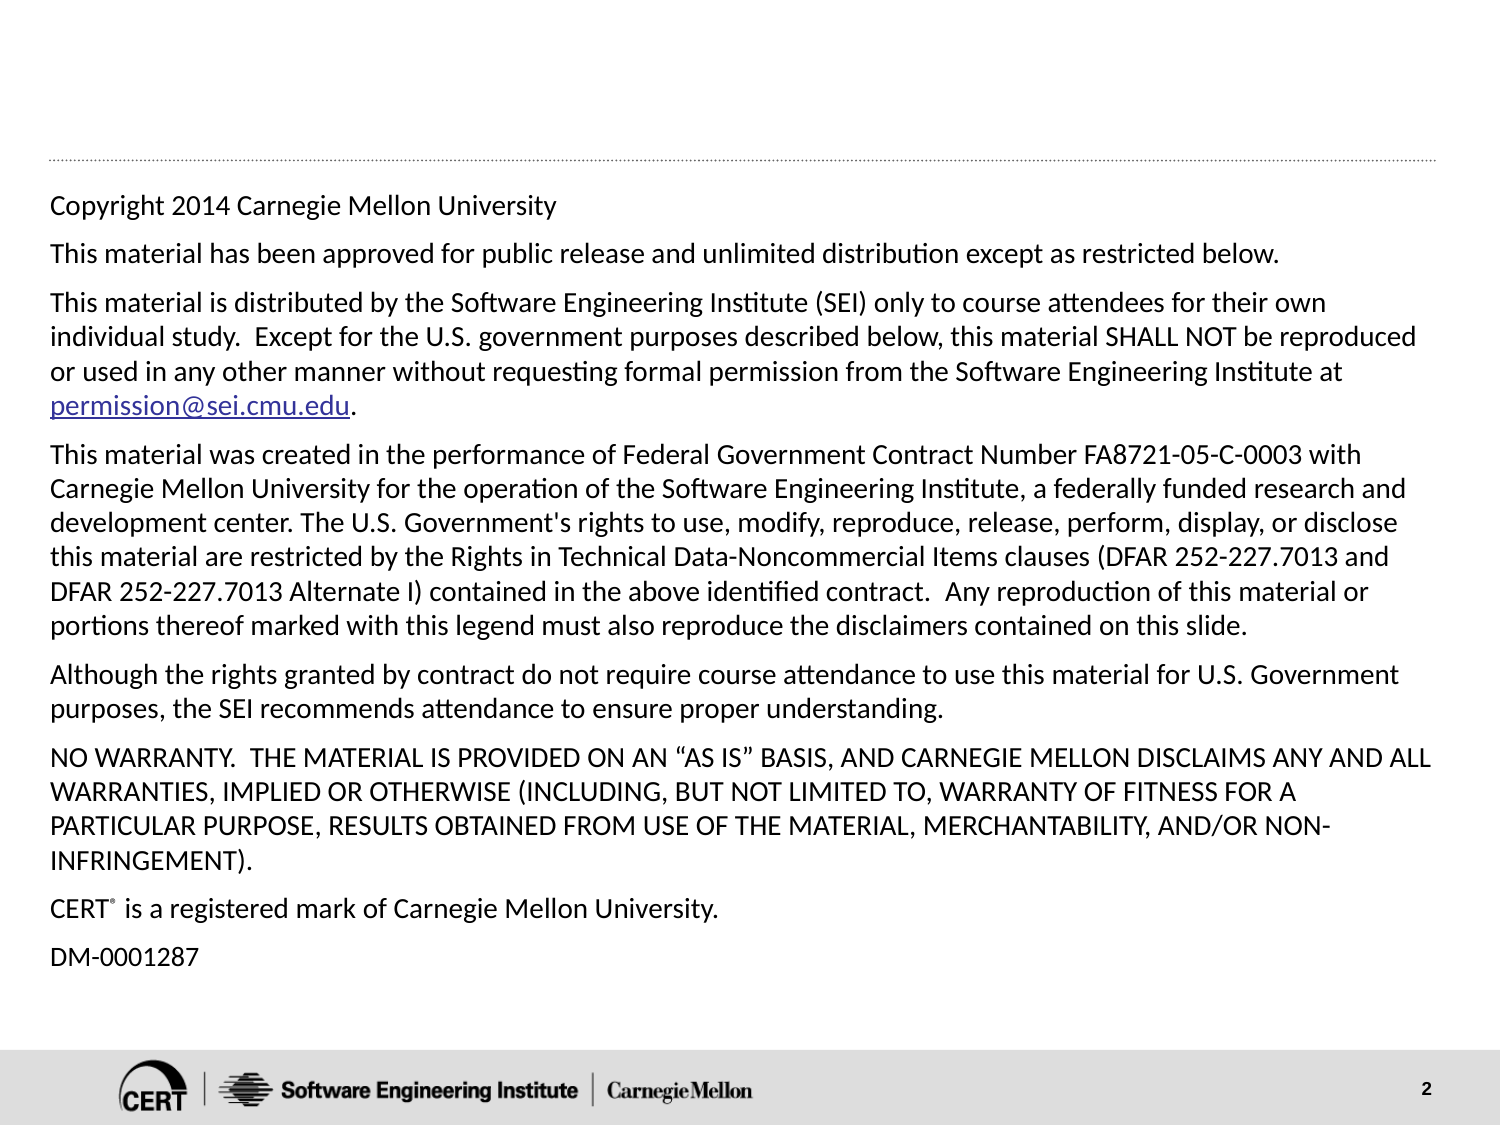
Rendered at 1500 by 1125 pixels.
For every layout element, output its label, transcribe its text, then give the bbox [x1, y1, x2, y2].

picture [102, 1056, 765, 1117]
list Copyright 2014 Carnegie Mellon University This material has been approved for public release and unlimited distribution except as restricted below. This material is distributed by the Software Engineering Institute (SEI) only to course attendees for their own individual study. Except for the U.S. government purposes described below, this material SHALL NOT be reproduced or used in any other manner without requesting formal permission from the Software Engineering Institute at permission@sei.cmu.edu. This material was created in the performance of Federal Government Contract Number FA8721-05-C-0003 with Carnegie Mellon University for the operation of the Software Engineering Institute, a federally funded research and development center. The U.S. Government's rights to use, modify, reproduce, release, perform, display, or disclose this material are restricted by the Rights in Technical Data-Noncommercial Items clauses (DFAR 252-227.7013 and DFAR 252-227.7013 Alternate I) contained in the above identified contract. Any reproduction of this material or portions thereof marked with this legend must also reproduce the disclaimers contained on this slide. Although the rights granted by contract do not require course attendance to use this material for U.S. Government purposes, the SEI recommends attendance to ensure proper understanding. NO WARRANTY. THE MATERIAL IS PROVIDED ON AN “AS IS” BASIS, AND CARNEGIE MELLON DISCLAIMS ANY AND ALL WARRANTIES, IMPLIED OR OTHERWISE (INCLUDING, BUT NOT LIMITED TO, WARRANTY OF FITNESS FOR A PARTICULAR PURPOSE, RESULTS OBTAINED FROM USE OF THE MATERIAL, MERCHANTABILITY, AND/OR NON-INFRINGEMENT). CERT® is a registered mark of Carnegie Mellon University. DM-0001287 [49, 187, 1438, 1051]
